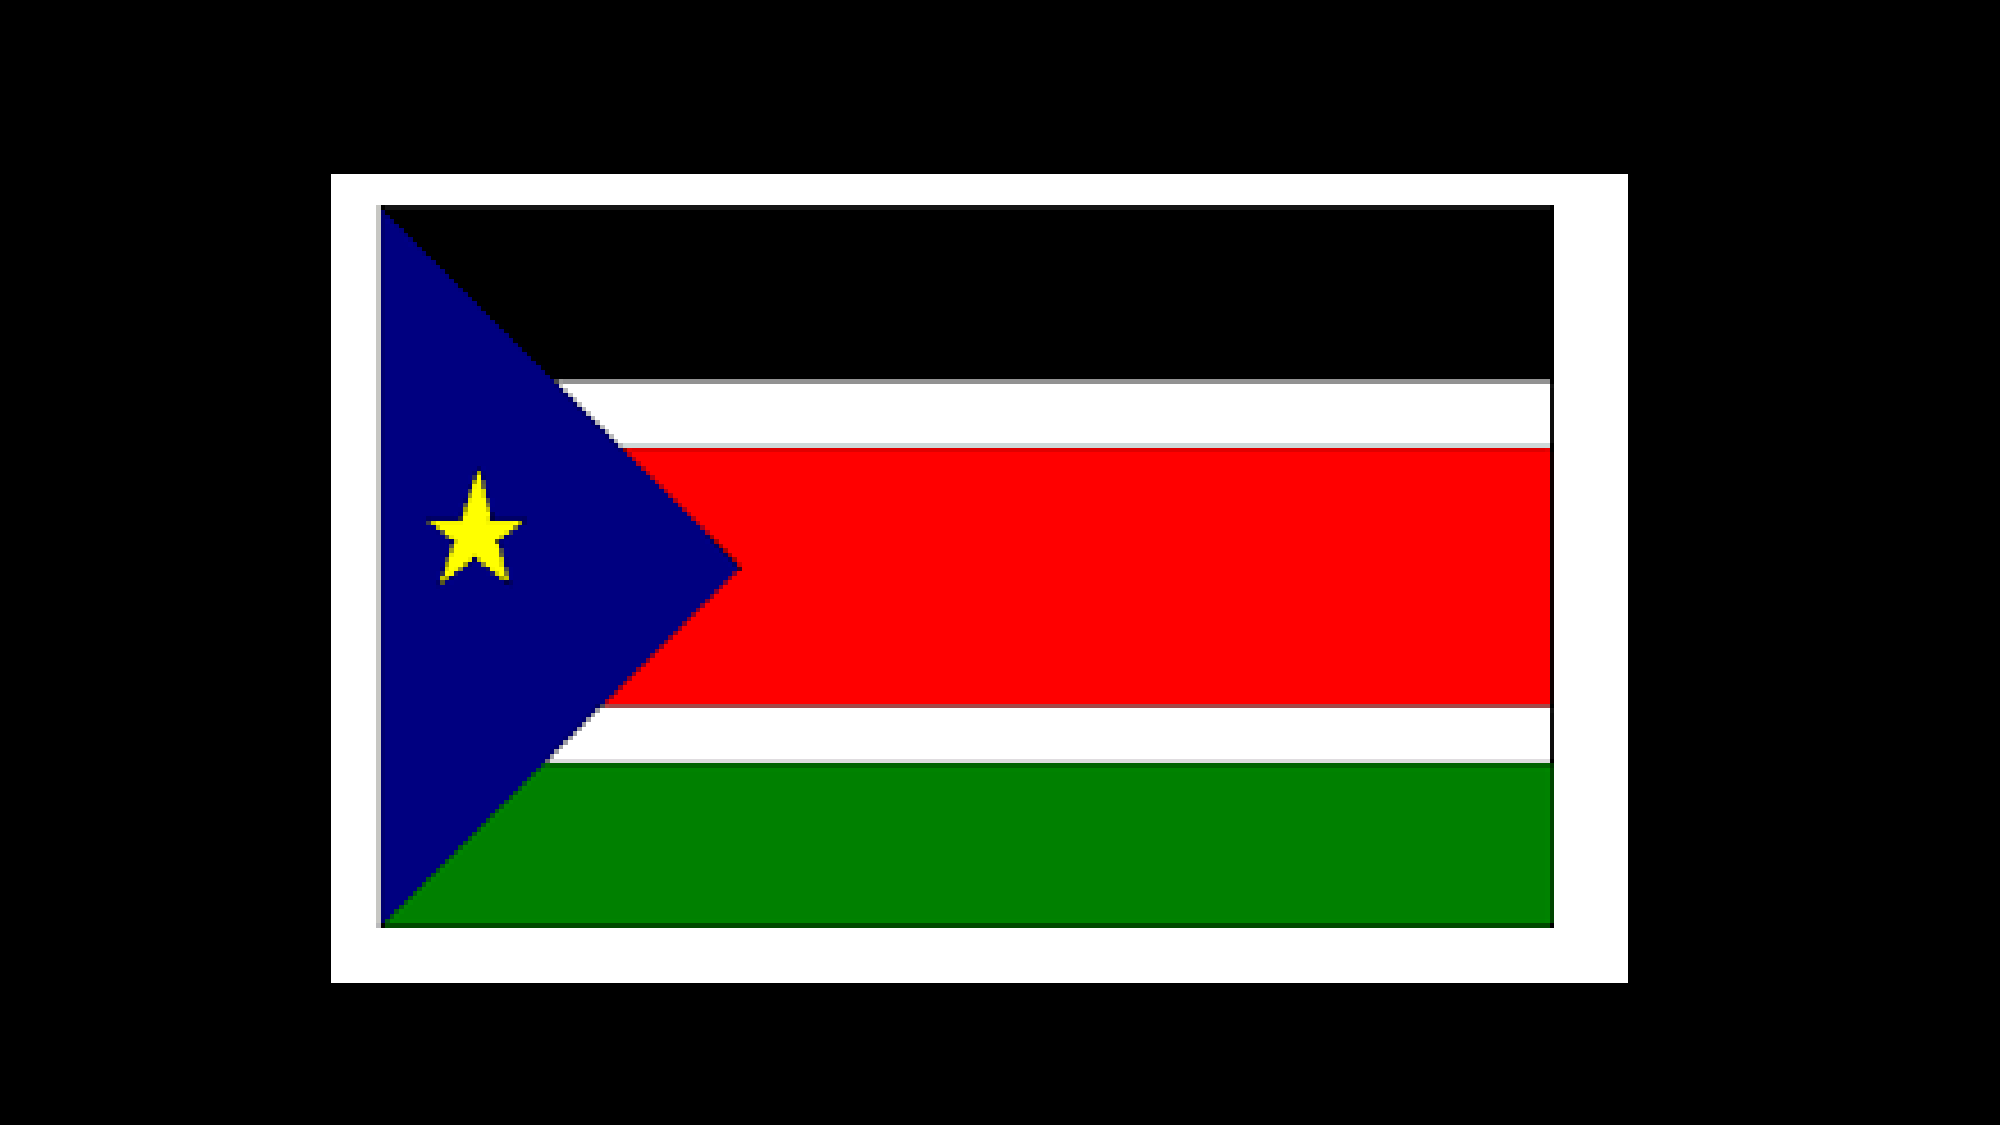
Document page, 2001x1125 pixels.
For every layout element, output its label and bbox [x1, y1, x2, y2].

picture [331, 174, 1628, 983]
